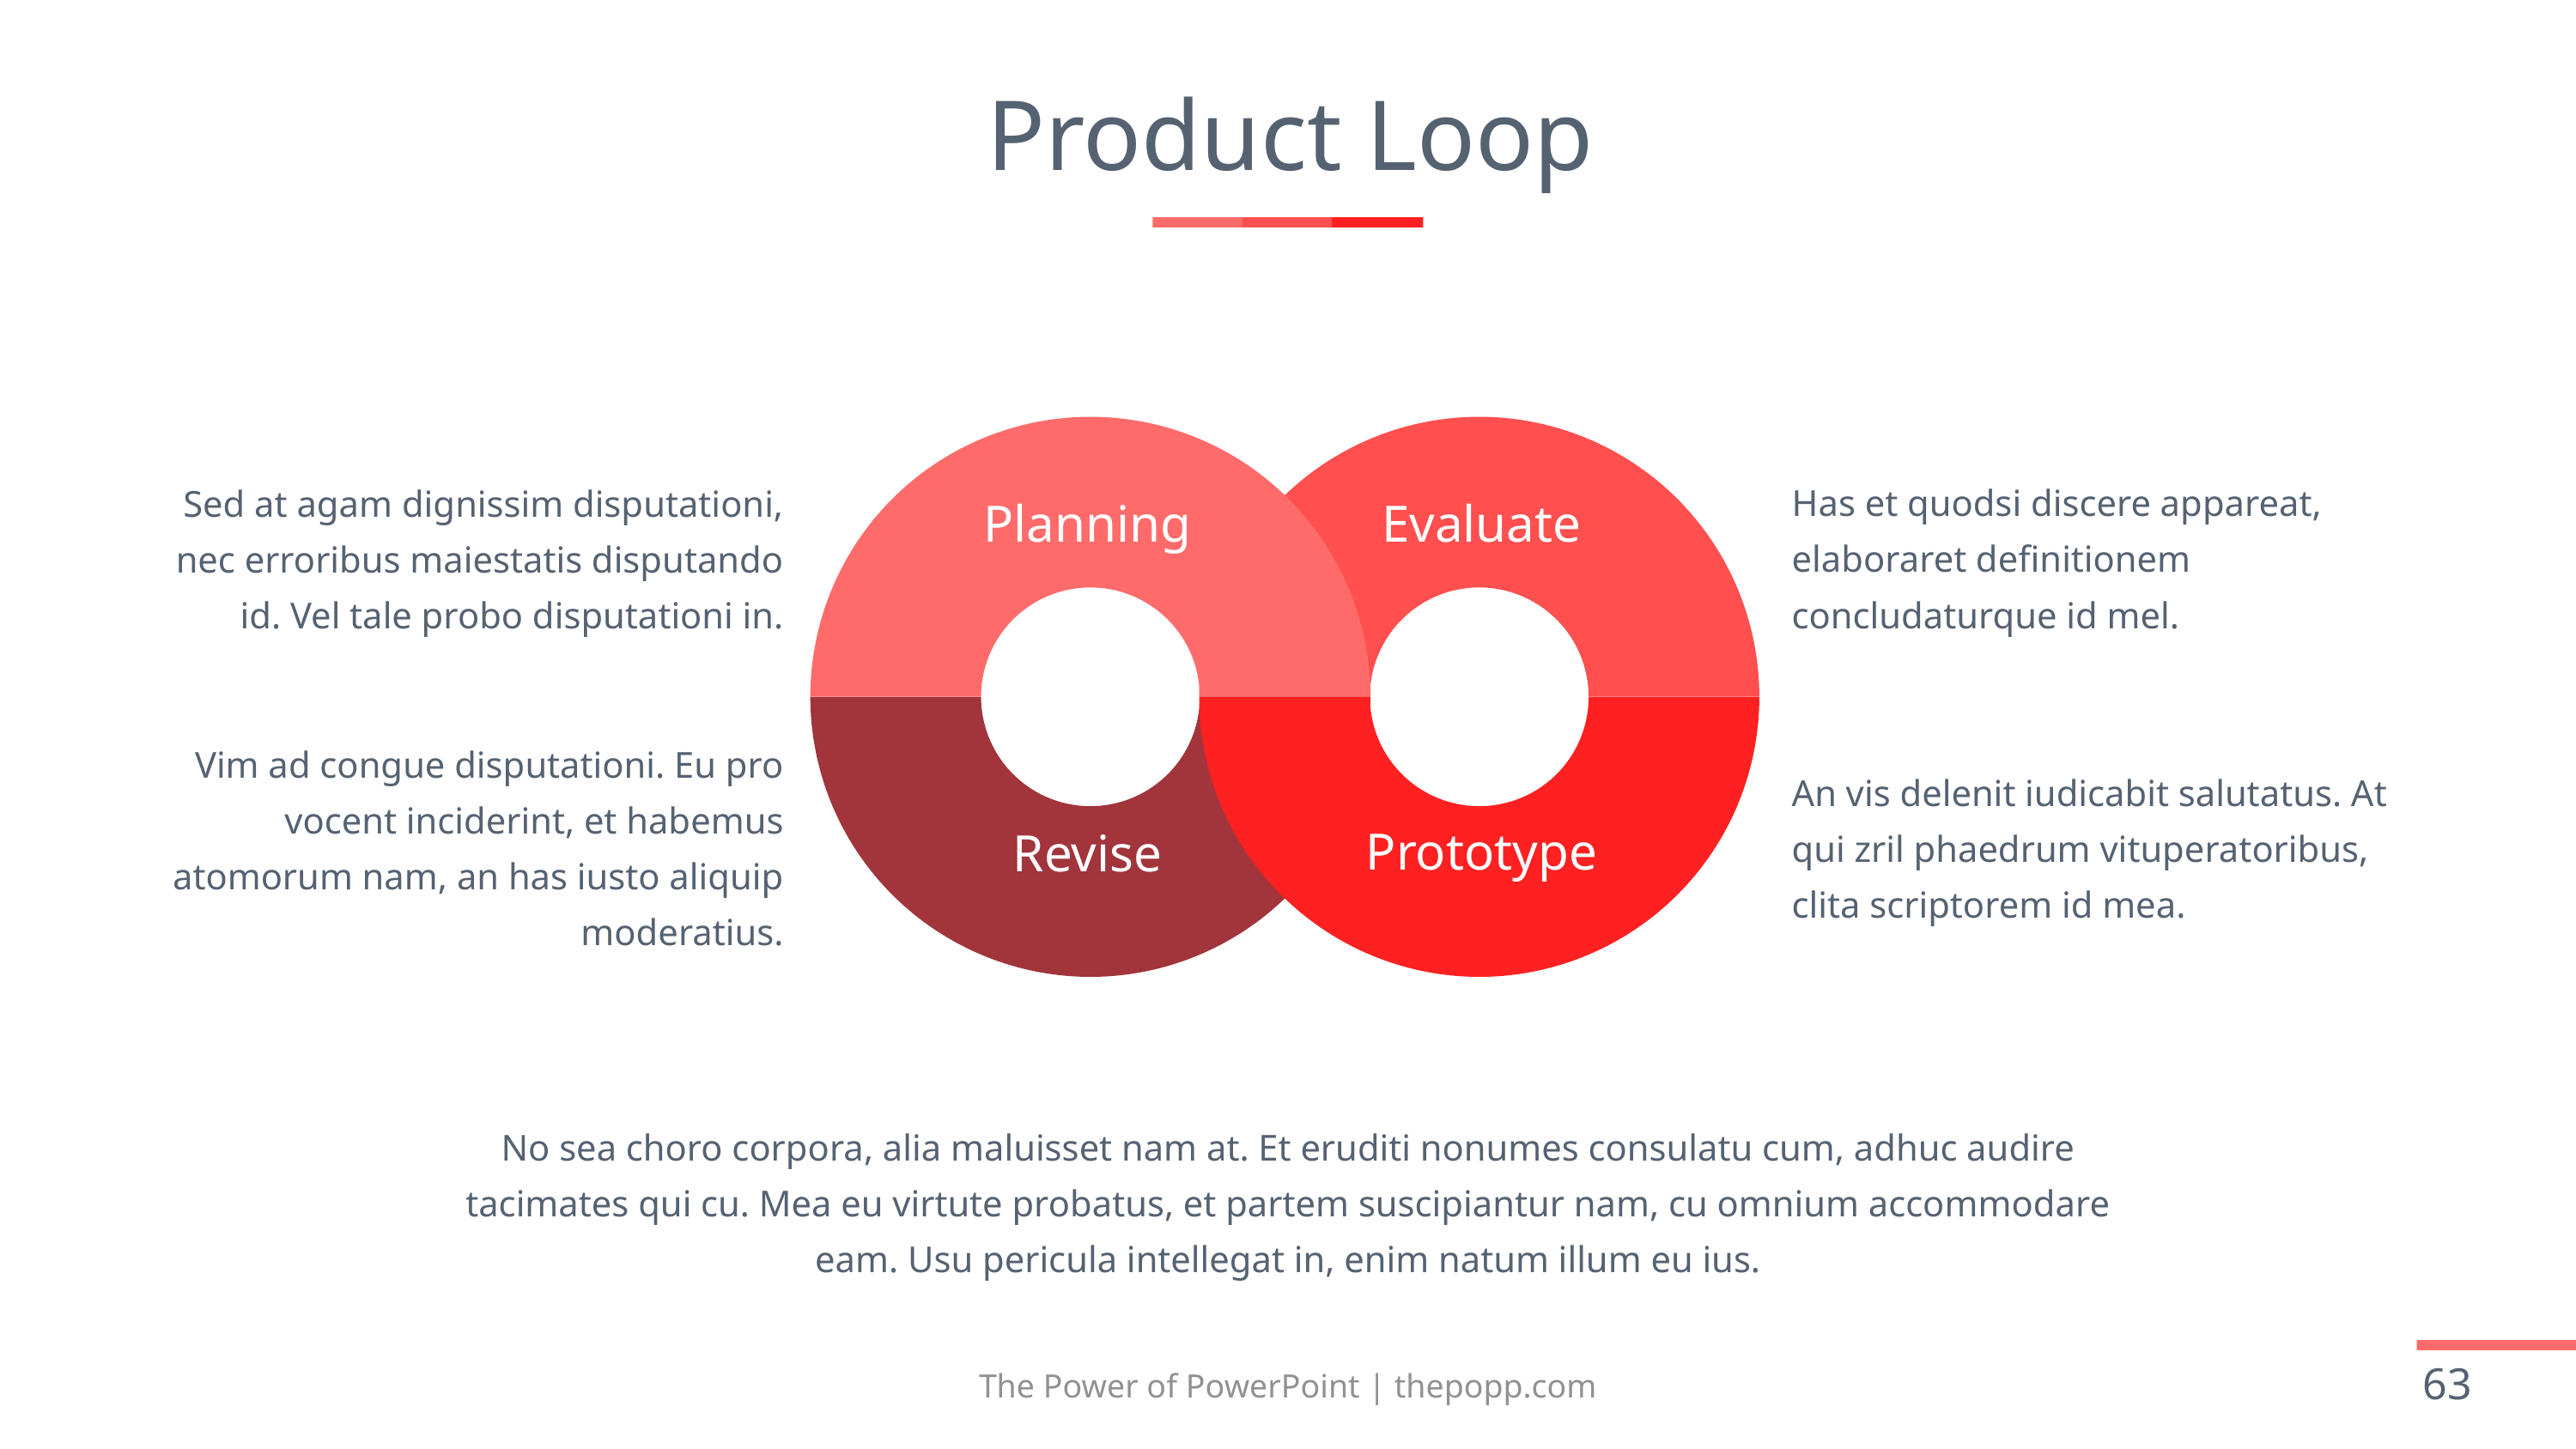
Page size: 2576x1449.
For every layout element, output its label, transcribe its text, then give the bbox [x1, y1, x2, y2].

title Product Loop [69, 49, 2512, 230]
list Evaluate [1309, 484, 1654, 559]
slide_number 63 [2409, 1351, 2576, 1421]
list Prototype [1309, 812, 1654, 887]
list Sed at agam dignissim disputationi, nec erroribus maiestatis disputando id. Vel tale probo disputationi in. [147, 416, 797, 688]
list Vim ad congue disputationi. Eu pro vocent inciderint, et habemus atomorum nam, an has iusto aliquip moderatius. [147, 706, 797, 977]
list Revise [915, 814, 1260, 888]
list Planning [915, 484, 1260, 559]
footer The Power of PowerPoint | thepopp.com [853, 1349, 1723, 1427]
list No sea choro corpora, alia maluisset nam at. Et eruditi nonumes consulatu cum, adhuc audire tacimates qui cu. Mea eu virtute probatus, et partem suscipiantur nam, cu omnium accommodare eam. Usu pericula intellegat in, enim natum illum eu ius. [450, 1088, 2126, 1304]
list Has et quodsi discere appareat, elaboraret definitionem concludaturque id mel. [1778, 416, 2428, 688]
list An vis delenit iudicabit salutatus. At qui zril phaedrum vituperatoribus, clita scriptorem id mea. [1778, 706, 2428, 977]
